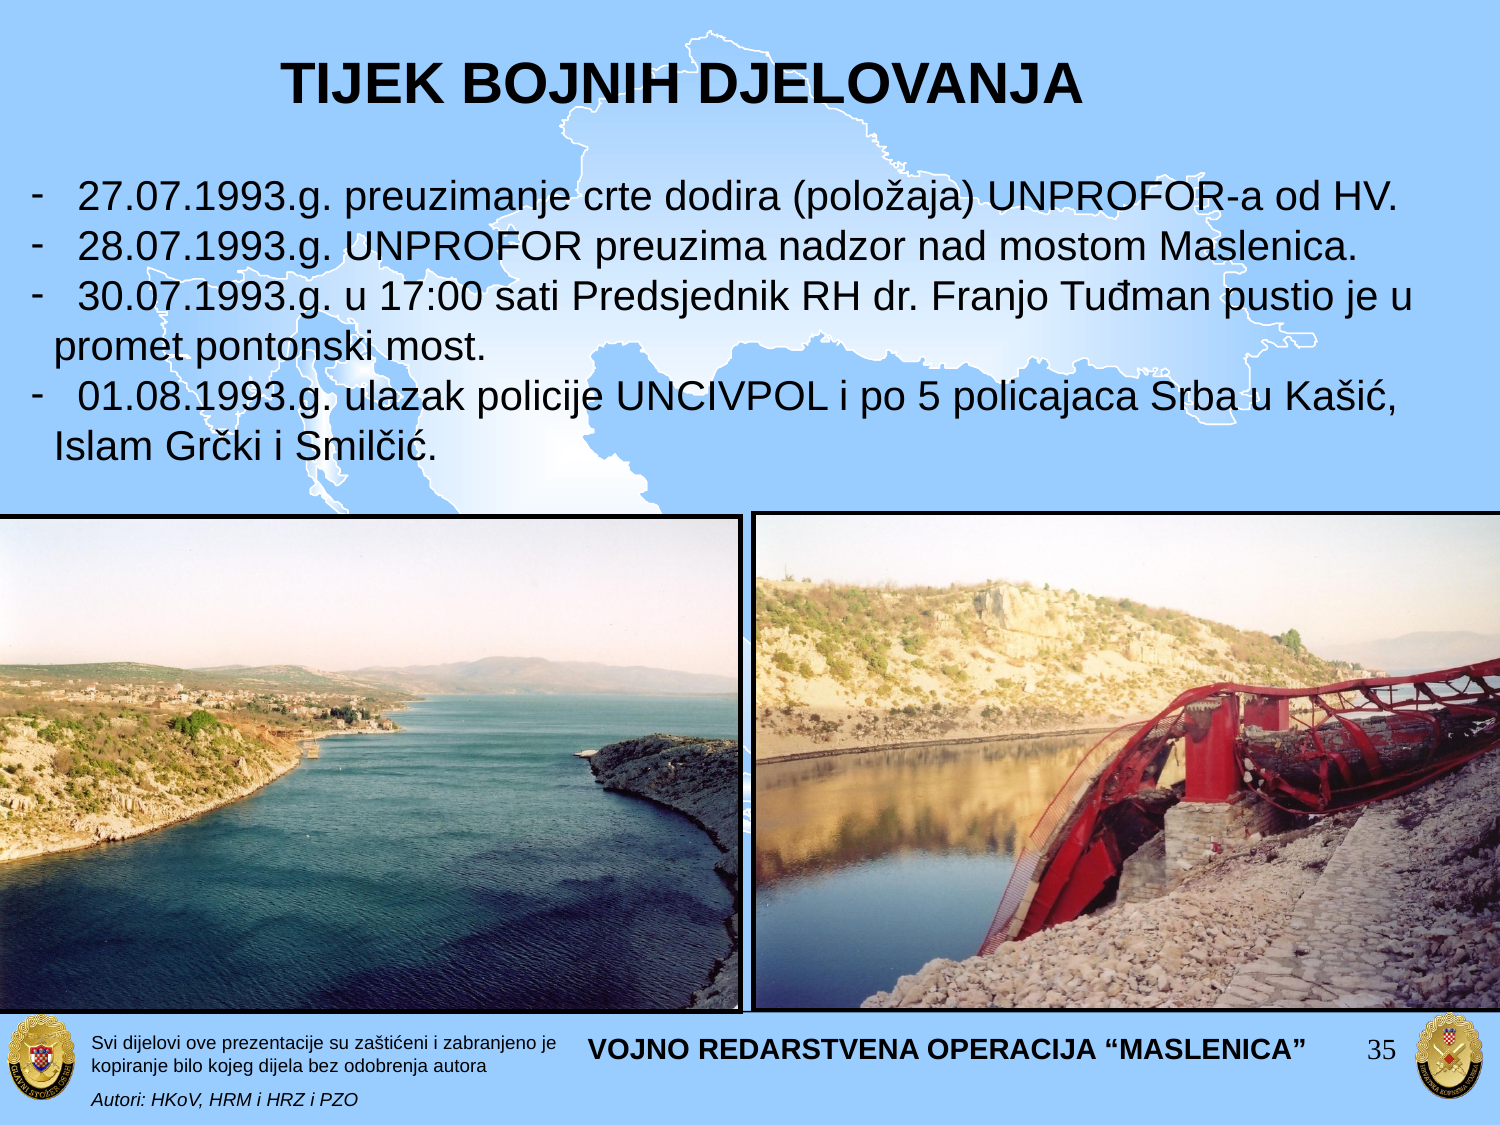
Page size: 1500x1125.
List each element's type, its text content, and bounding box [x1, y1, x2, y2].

picture [1415, 1012, 1483, 1099]
picture [7, 1014, 75, 1100]
text_box 27.07.1993.g. preuzimanje crte dodira (položaja) UNPROFOR-a od HV. 28.07.1993.g. UNPROFOR preuzima nadzor nad mostom Maslenica. 30.07.1993.g. u 17:00 sati Predsjednik RH dr. Franjo Tuđman pustio je u promet pontonski most. 01.08.1993.g. ulazak policije UNCIVPOL i po 5 policajaca Srba u Kašić, Islam Grčki i Smilčić. [15, 160, 1429, 477]
footer VOJNO REDARSTVENA OPERACIJA “MASLENICA” [572, 1022, 1387, 1074]
text_box TIJEK BOJNIH DJELOVANJA [265, 37, 1100, 123]
picture [0, 518, 739, 1010]
picture [755, 515, 1500, 1009]
